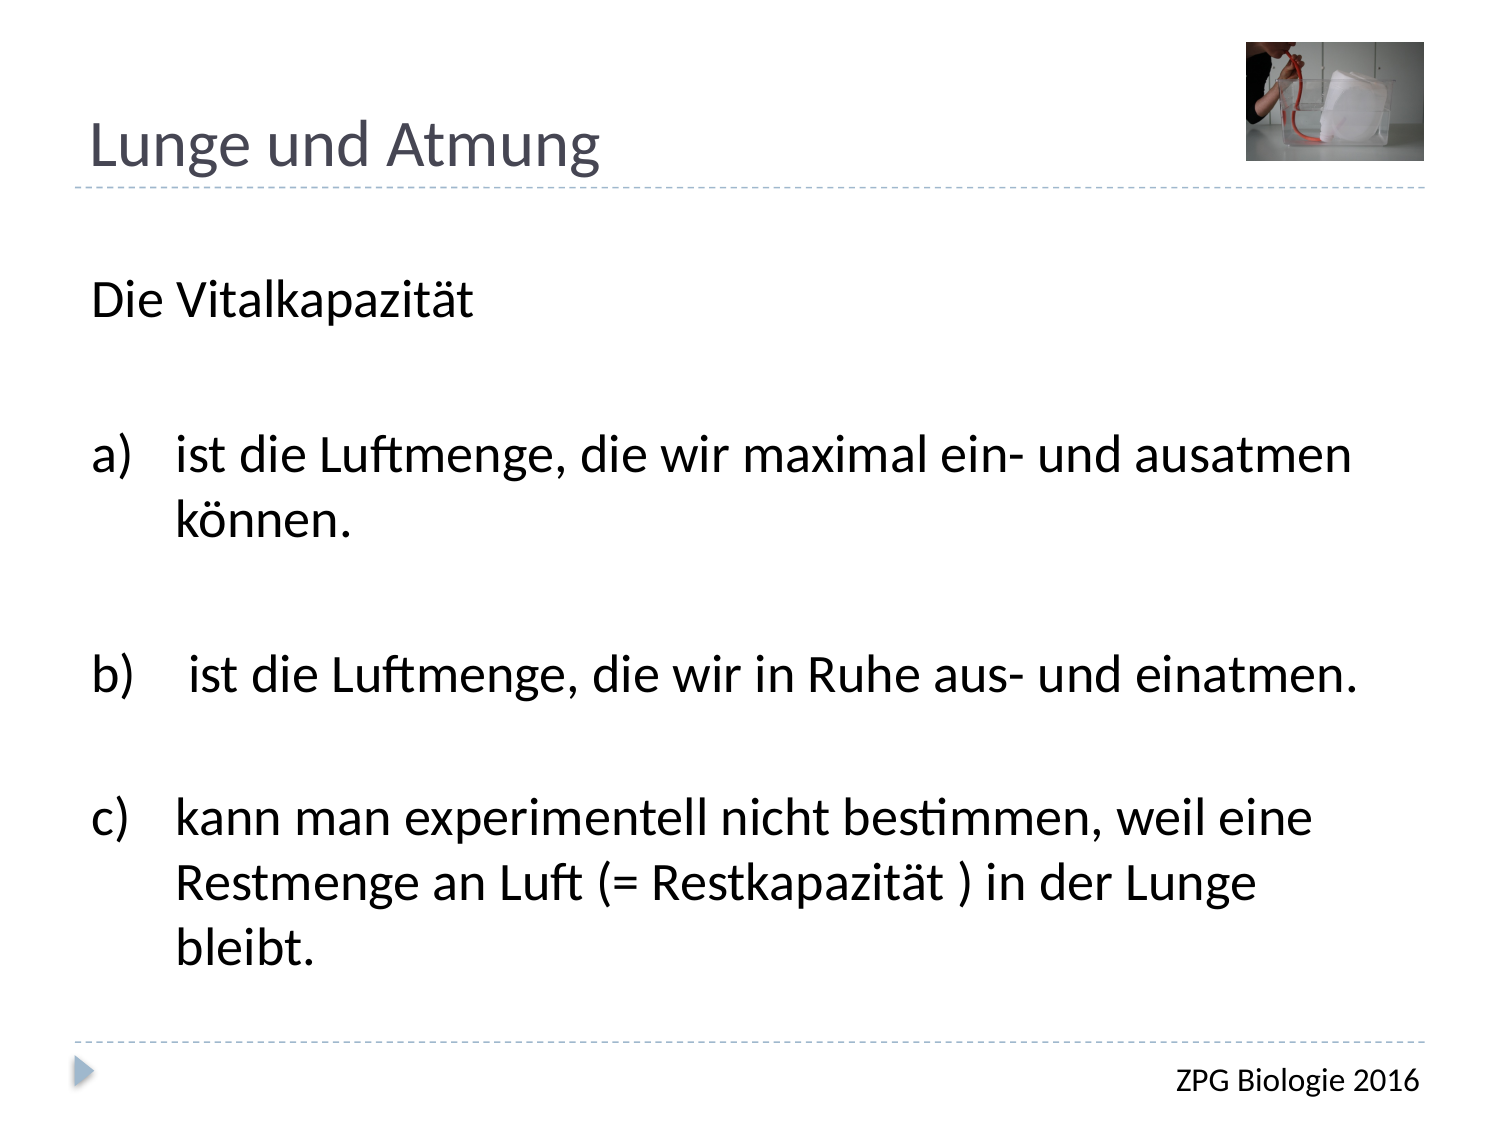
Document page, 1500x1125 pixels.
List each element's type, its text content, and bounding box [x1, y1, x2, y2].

list Die Vitalkapazität a) ist die Luftmenge, die wir maximal ein- und ausatmen können. b) ist die Luftmenge, die wir in Ruhe aus- und einatmen. c) kann man experimentell nicht bestimmen, weil eine Restmenge an Luft (= Restkapazität ) in der Lunge bleibt. [76, 255, 1427, 1024]
text_box ZPG Biologie 2016 [112, 1050, 1435, 1105]
title Lunge und Atmung [75, 24, 1425, 188]
picture [1245, 42, 1424, 162]
